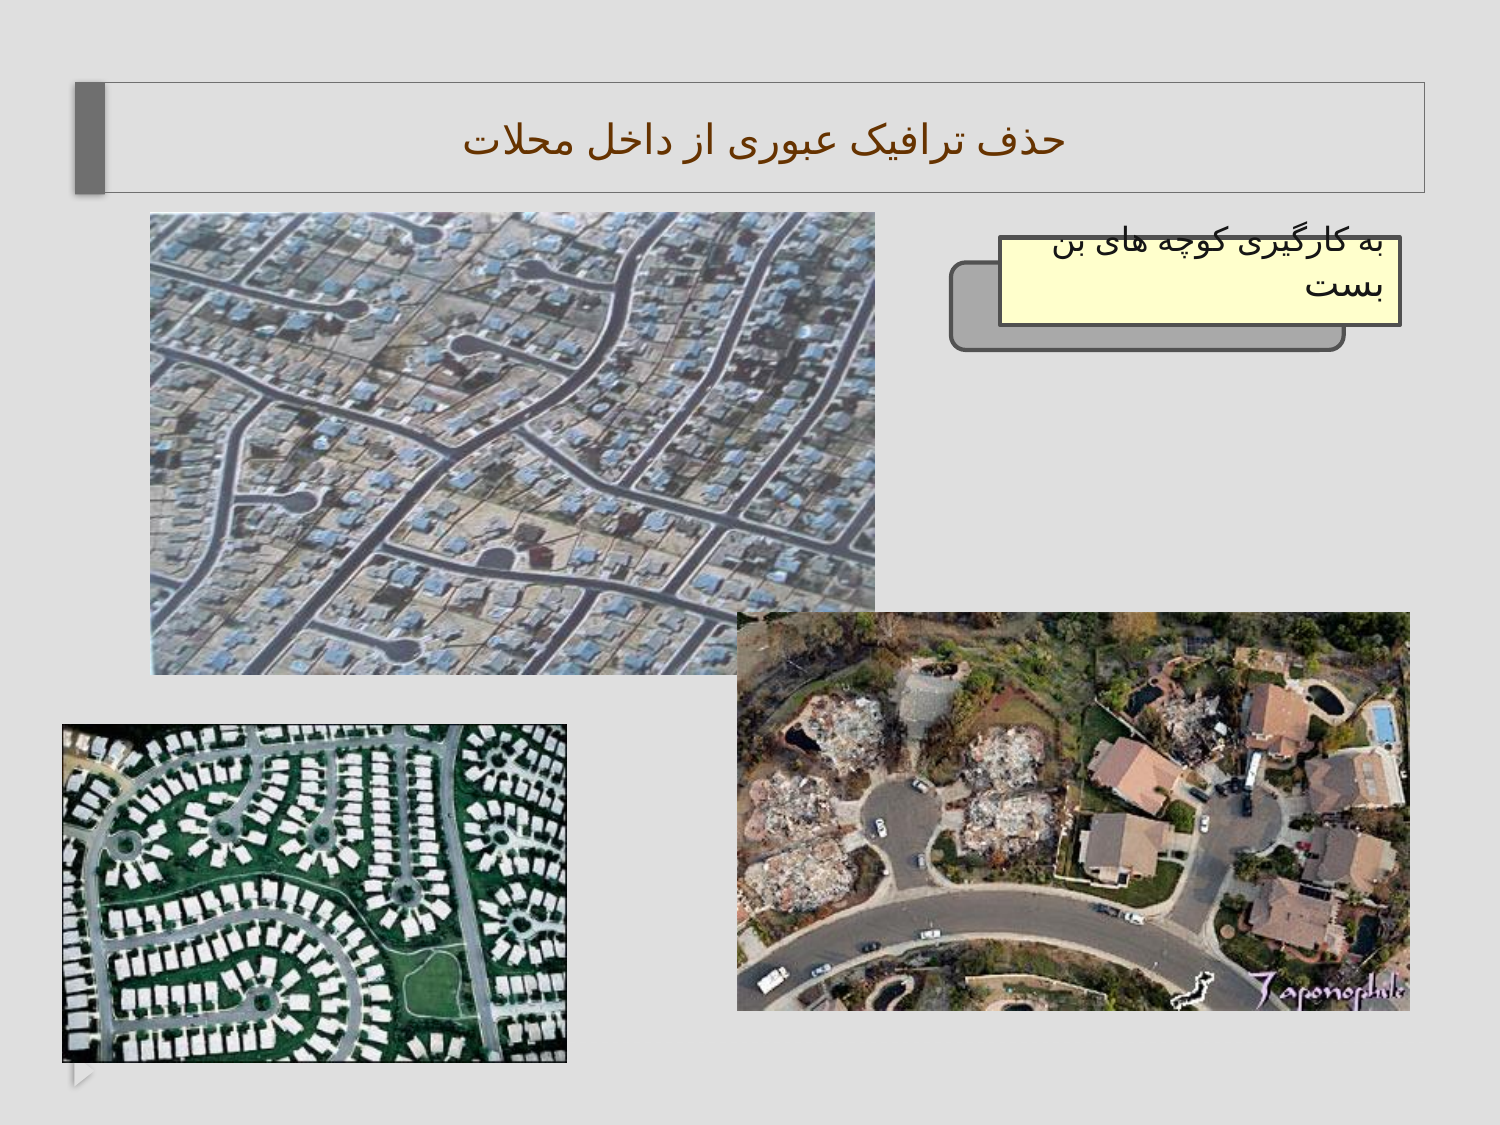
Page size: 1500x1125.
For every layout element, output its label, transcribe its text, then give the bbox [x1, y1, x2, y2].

text_box [948, 260, 1346, 353]
picture [149, 212, 1410, 1012]
text_box به کارگیری کوچه های بن بست [998, 235, 1402, 327]
picture [62, 724, 567, 1063]
title حذف ترافیک عبوری از داخل محلات [75, 82, 1425, 193]
